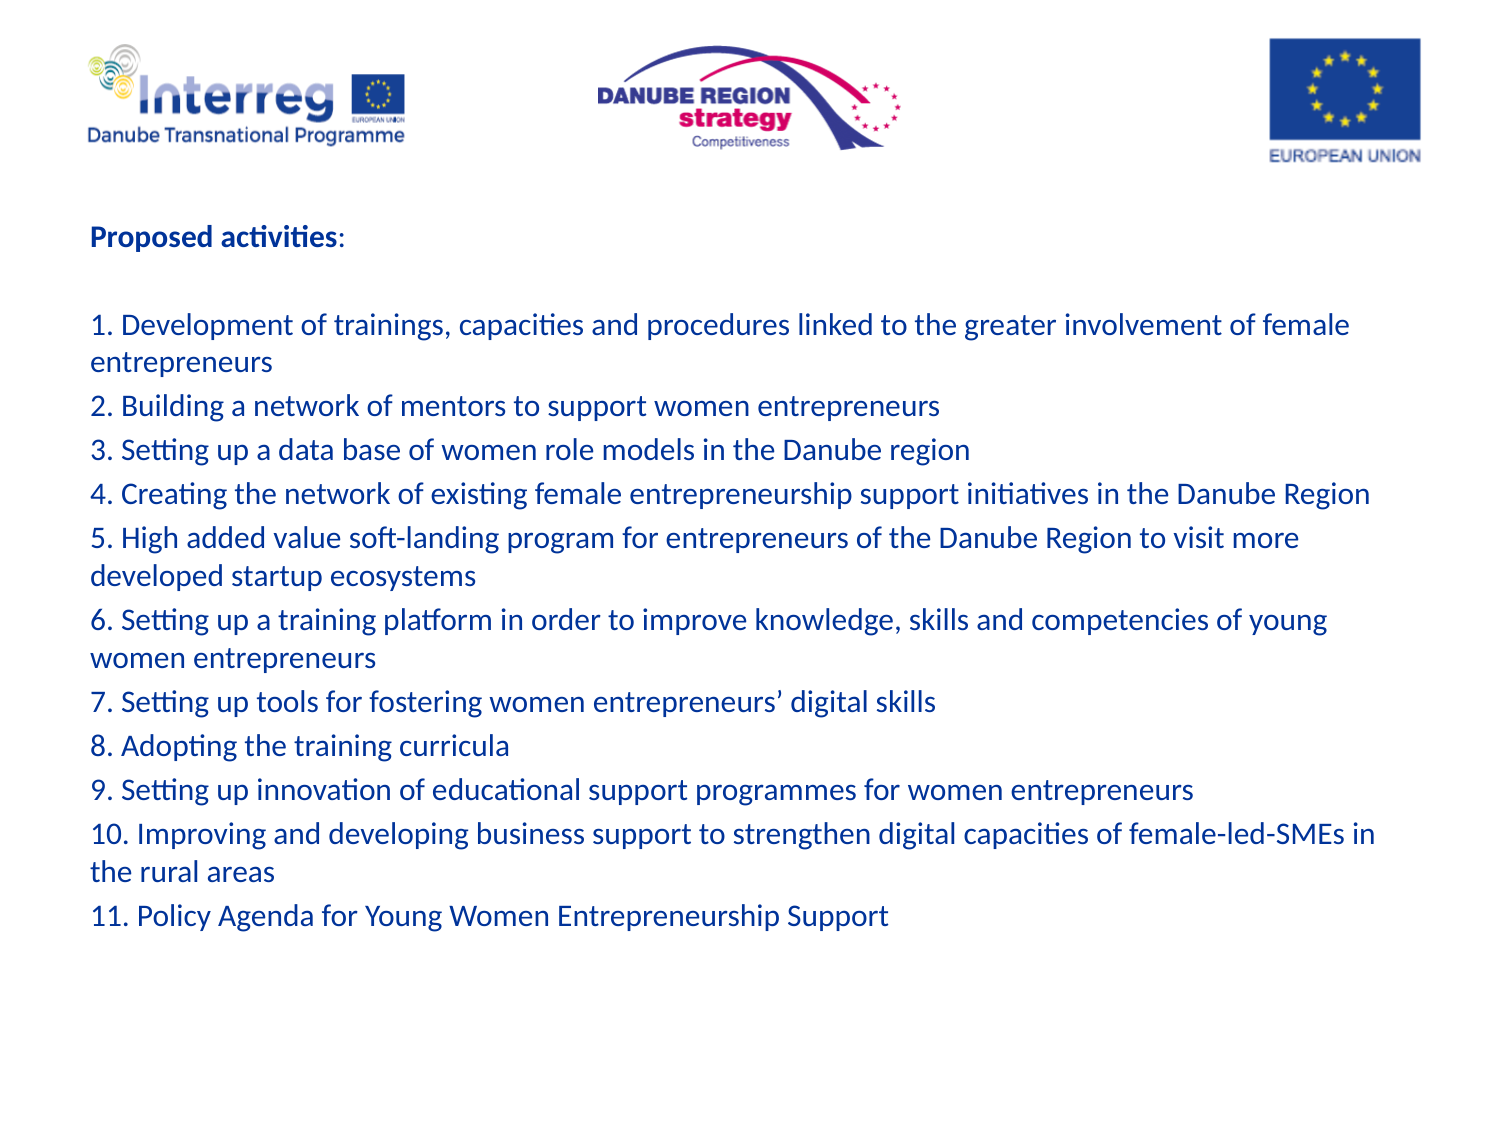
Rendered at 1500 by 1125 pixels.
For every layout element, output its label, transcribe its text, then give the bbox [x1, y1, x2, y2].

picture [75, 28, 439, 180]
picture [598, 44, 902, 152]
list Proposed activities: 1. Development of trainings, capacities and procedures linked to the greater involvement of female entrepreneurs 2. Building a network of mentors to support women entrepreneurs 3. Setting up a data base of women role models in the Danube region 4. Creating the network of existing female entrepreneurship support initiatives in the Danube Region 5. High added value soft-landing program for entrepreneurs of the Danube Region to visit more developed startup ecosystems 6. Setting up a training platform in order to improve knowledge, skills and competencies of young women entrepreneurs 7. Setting up tools for fostering women entrepreneurs’ digital skills 8. Adopting the training curricula 9. Setting up innovation of educational support programmes for women entrepreneurs 10. Improving and developing business support to strengthen digital capacities of female-led-SMEs in the rural areas 11. Policy Agenda for Young Women Entrepreneurship Support [75, 208, 1425, 951]
picture [1234, 0, 1461, 174]
